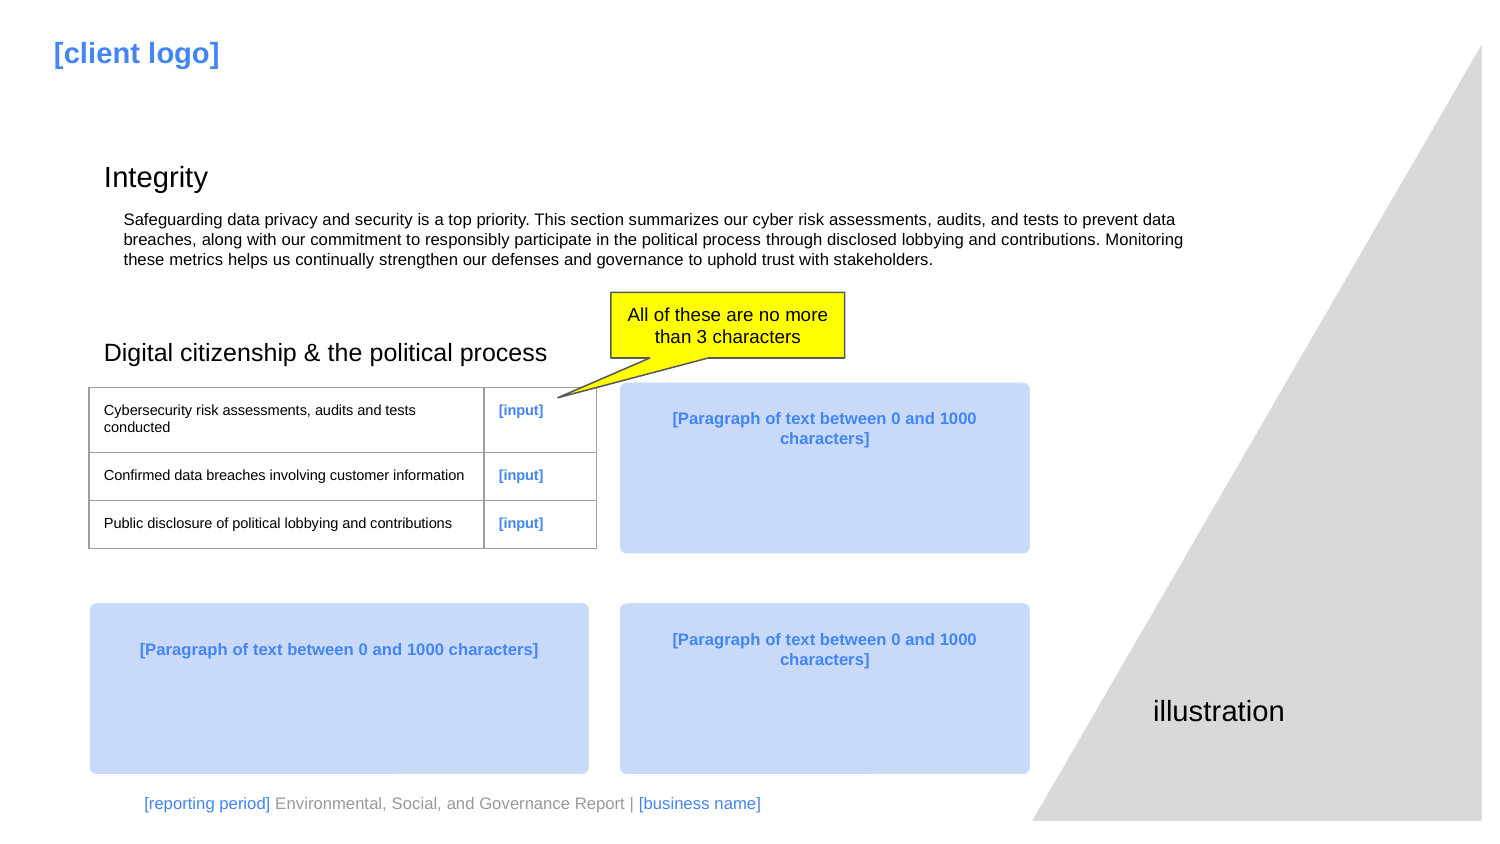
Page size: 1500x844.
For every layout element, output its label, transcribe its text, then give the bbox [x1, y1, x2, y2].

table_cell [input] [485, 501, 596, 548]
table_cell Confirmed data breaches involving customer information [90, 453, 483, 500]
text_box Digital citizenship & the political process [89, 321, 590, 382]
table_header [input] [485, 388, 596, 452]
table_cell Public disclosure of political lobbying and contributions [90, 501, 483, 548]
text_box [reporting period] Environmental, Social, and Governance Report | [business name] [129, 782, 875, 823]
text_box [Paragraph of text between 0 and 1000 characters] [89, 602, 590, 775]
text_box illustration [1138, 677, 1500, 743]
text_box Integrity [88, 143, 793, 209]
text_box [Paragraph of text between 0 and 1000 characters] [619, 381, 1031, 555]
text_box [1030, 41, 1483, 822]
text_box All of these are no more than 3 characters [557, 292, 845, 398]
text_box Safeguarding data privacy and security is a top priority. This section summarizes our cyber risk assessments, audits, and tests to prevent data breaches, along with our commitment to responsibly participate in the political process through disclosed lobbying and contributions. Monitoring these metrics helps us continually strengthen our defenses and governance to uphold trust with stakeholders. [108, 193, 1223, 319]
text_box [client logo] [23, 18, 258, 84]
table_header Cybersecurity risk assessments, audits and tests conducted [90, 388, 483, 452]
text_box [Paragraph of text between 0 and 1000 characters] [619, 602, 1031, 775]
table_cell [input] [485, 453, 596, 500]
